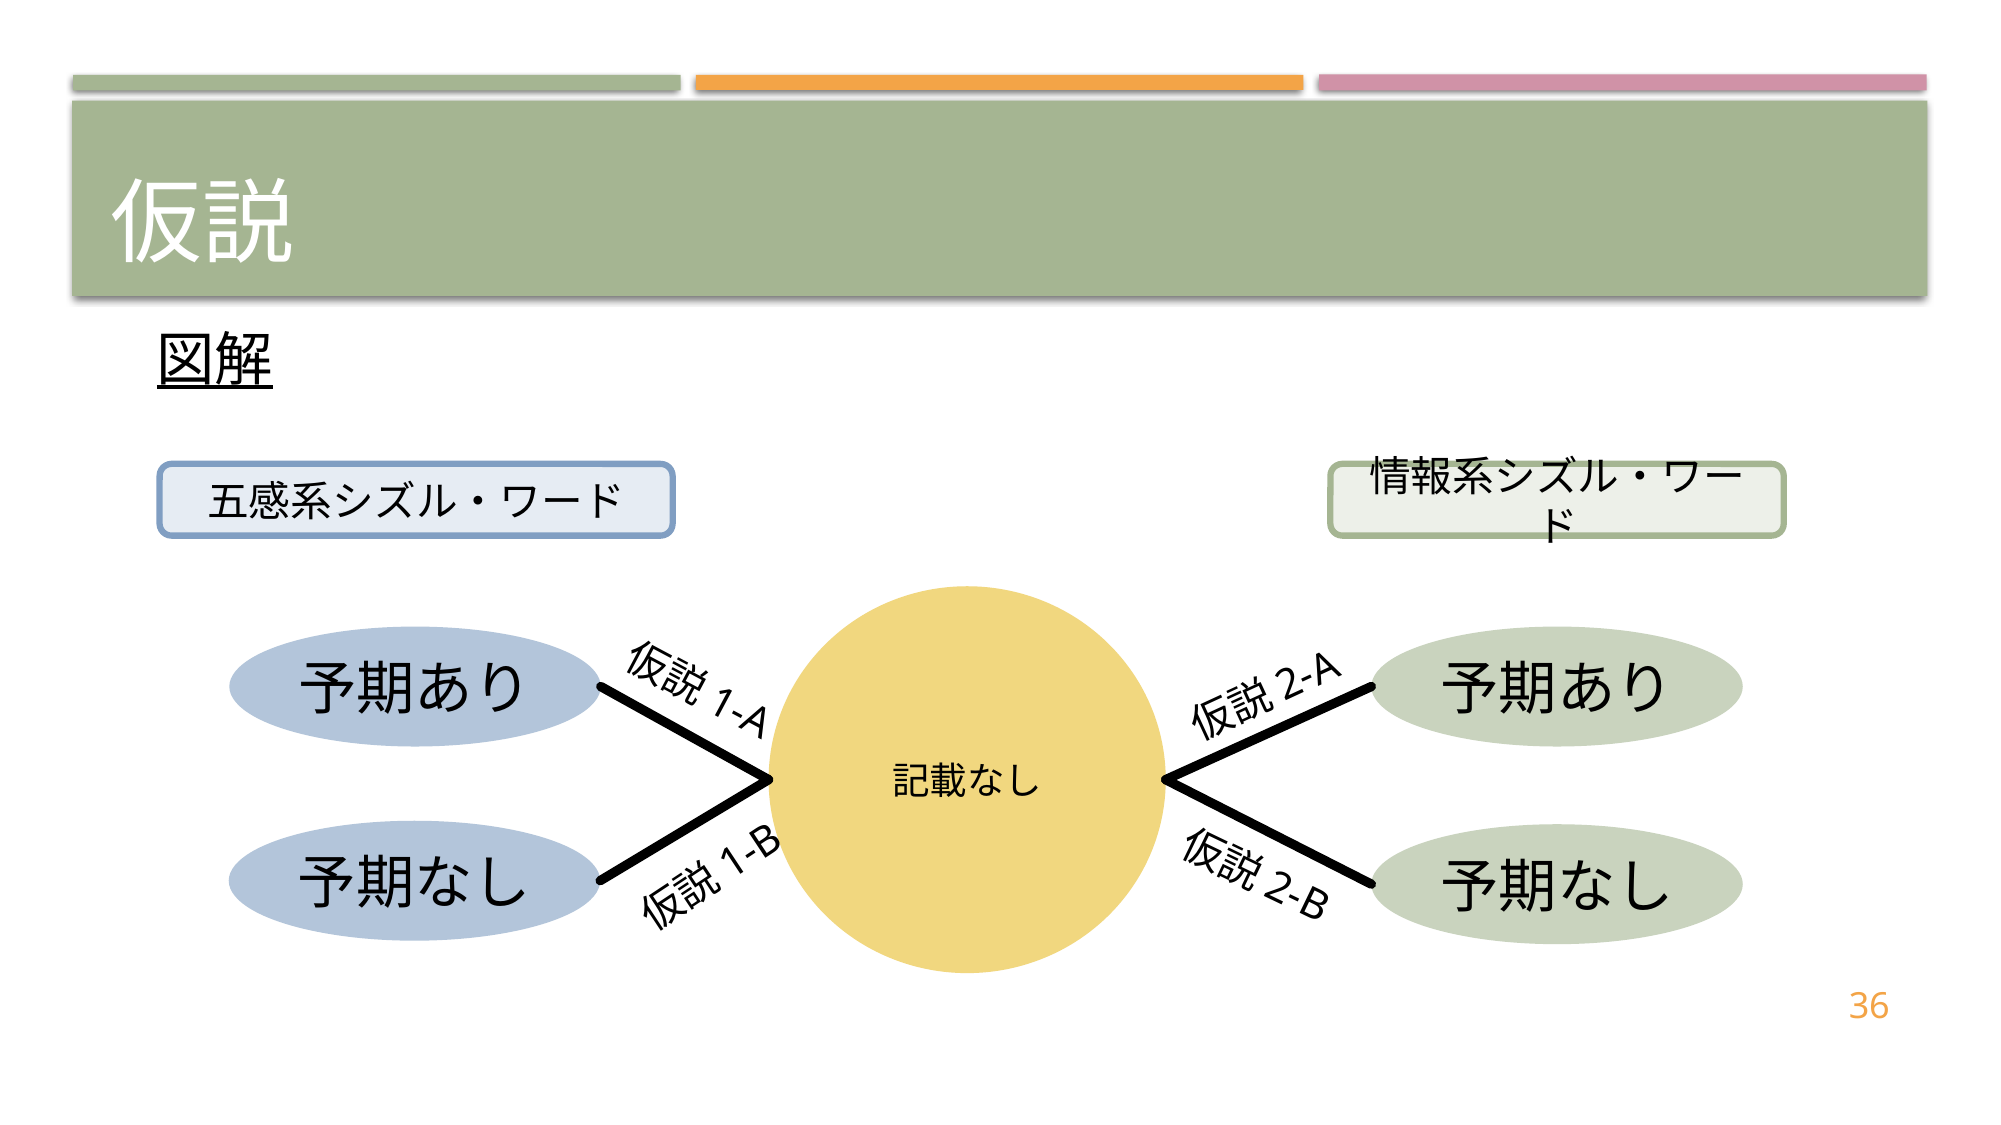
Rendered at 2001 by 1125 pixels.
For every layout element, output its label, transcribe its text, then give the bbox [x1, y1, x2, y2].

slide_number 36 [1732, 977, 1905, 1037]
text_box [159, 462, 1786, 974]
text_box 図解 [142, 314, 289, 400]
title 仮説 [95, 115, 1905, 282]
